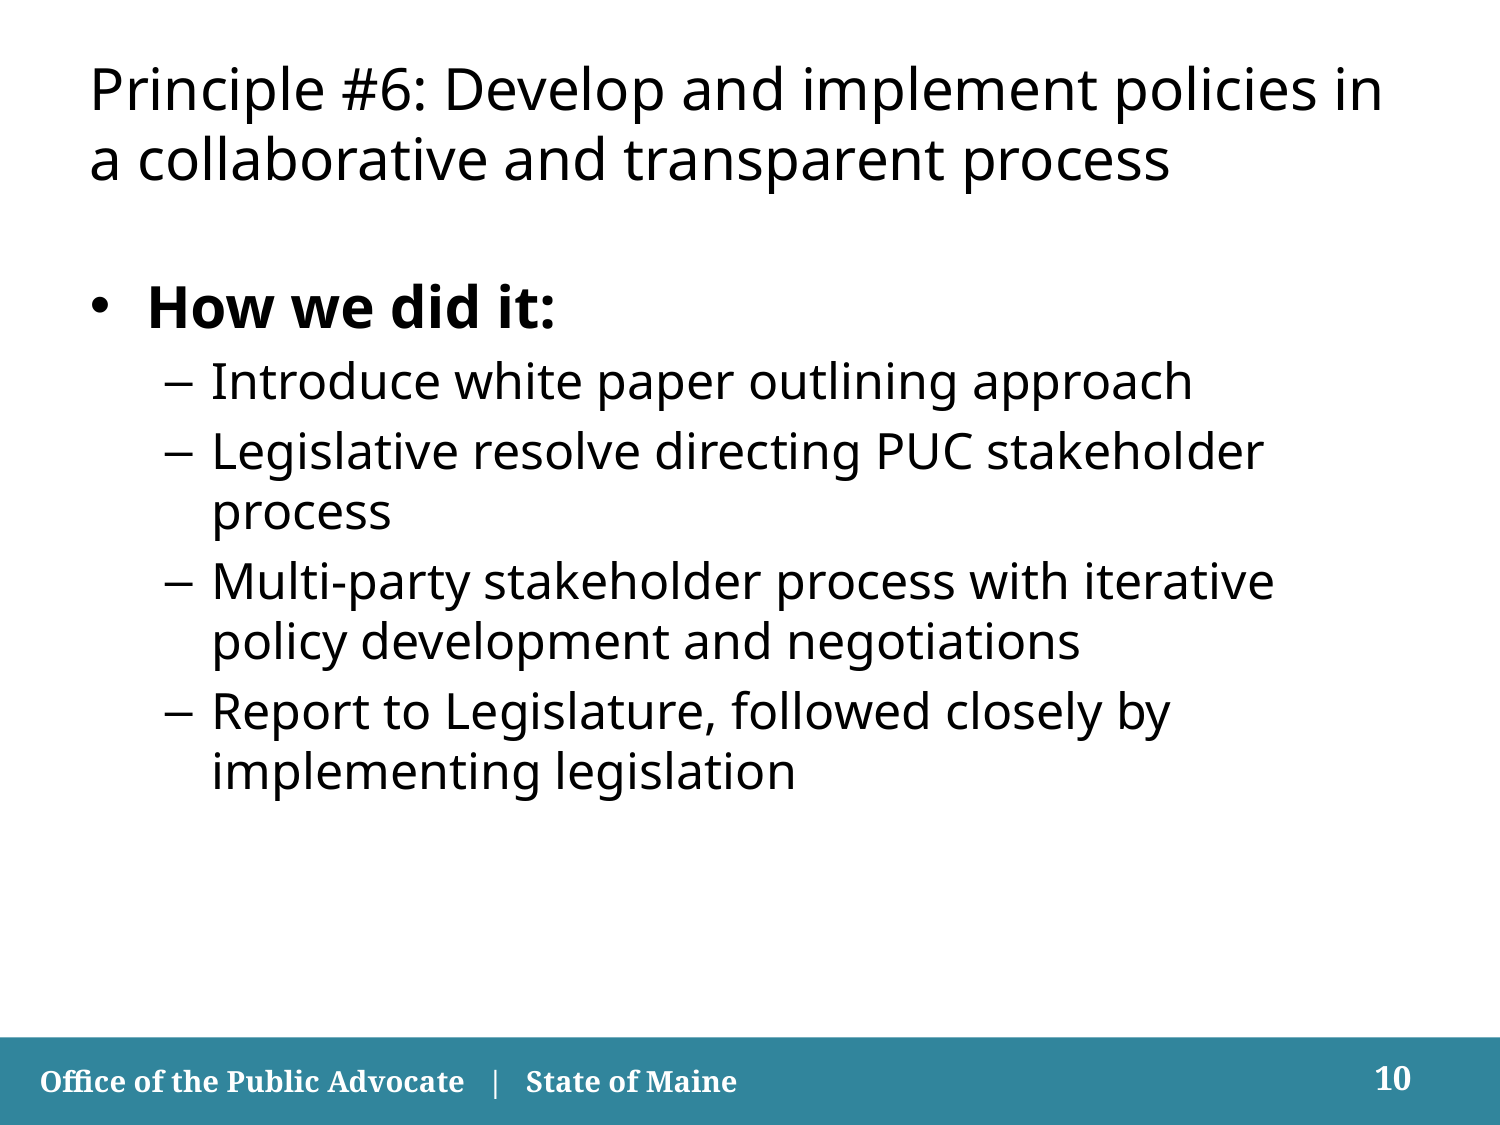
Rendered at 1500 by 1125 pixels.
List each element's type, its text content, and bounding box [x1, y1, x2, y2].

slide_number 10 [1076, 1049, 1427, 1110]
list How we did it: Introduce white paper outlining approach Legislative resolve directing PUC stakeholder process Multi-party stakeholder process with iterative policy development and negotiations Report to Legislature, followed closely by implementing legislation [75, 262, 1425, 1005]
title Principle #6: Develop and implement policies in a collaborative and transparent process [75, 45, 1425, 233]
